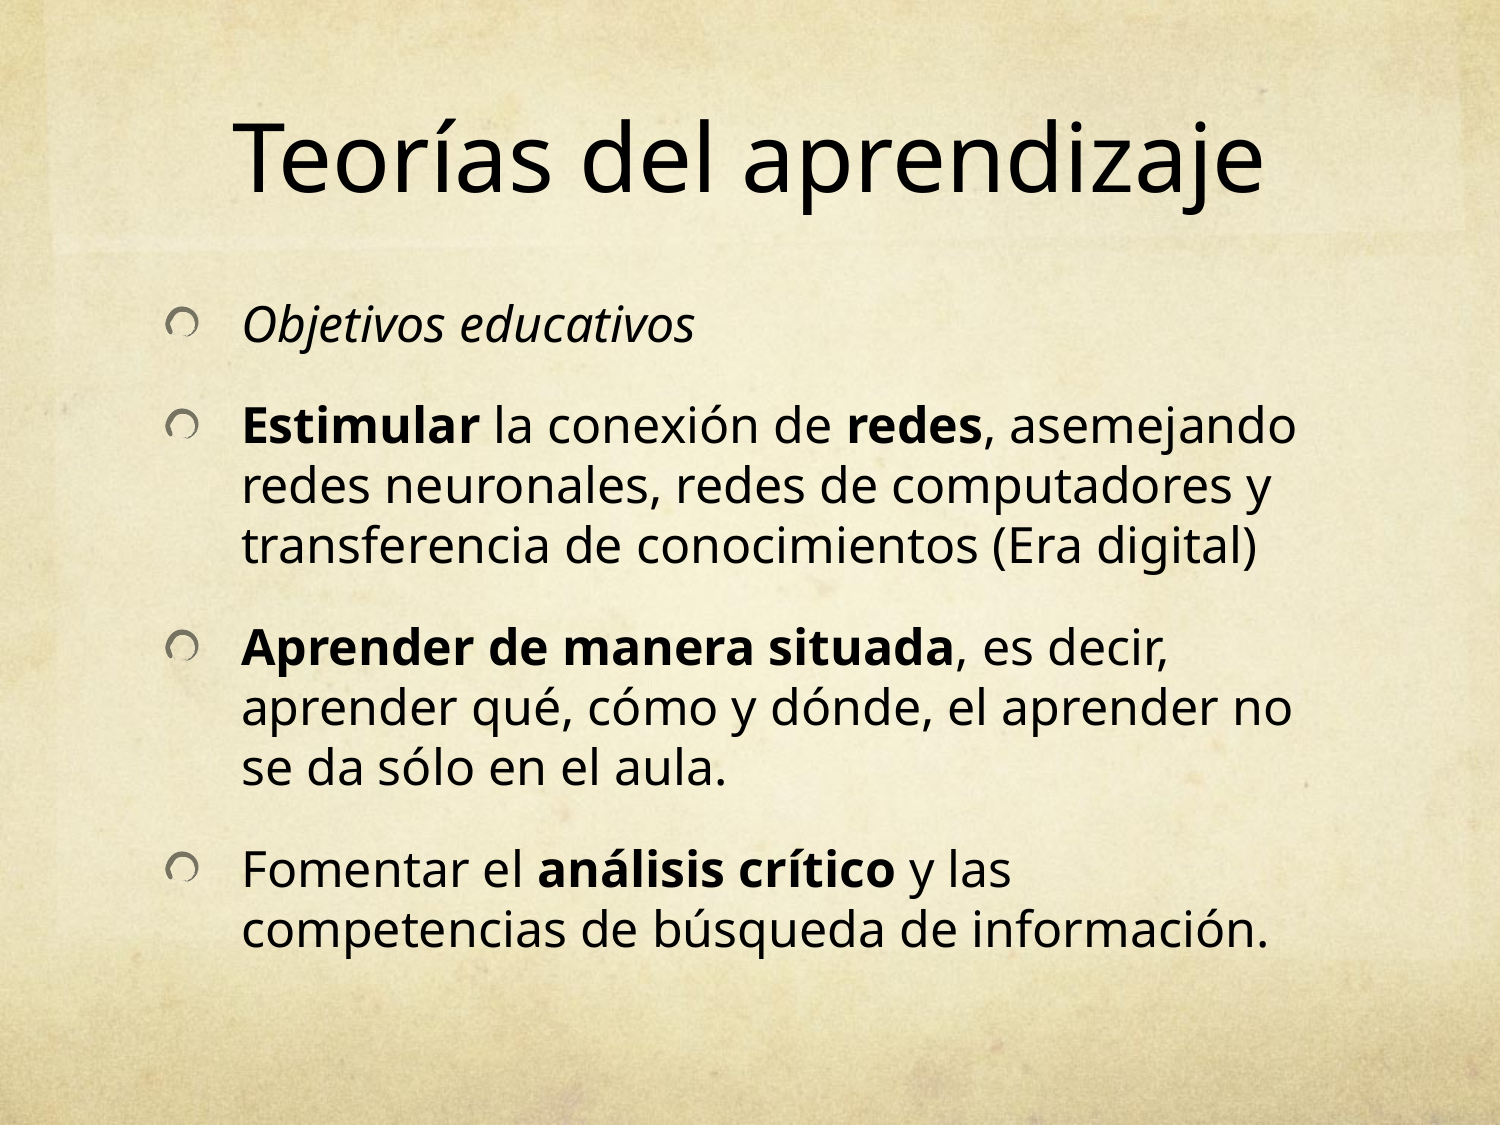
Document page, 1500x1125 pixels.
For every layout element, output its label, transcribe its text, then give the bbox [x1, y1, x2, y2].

picture [0, 0, 1500, 1125]
list Objetivos educativos Estimular la conexión de redes, asemejando redes neuronales, redes de computadores y transferencia de conocimientos (Era digital) Aprender de manera situada, es decir, aprender qué, cómo y dónde, el aprender no se da sólo en el aula. Fomentar el análisis crítico y las competencias de búsqueda de información. [150, 284, 1350, 950]
title Teorías del aprendizaje [150, 82, 1350, 225]
